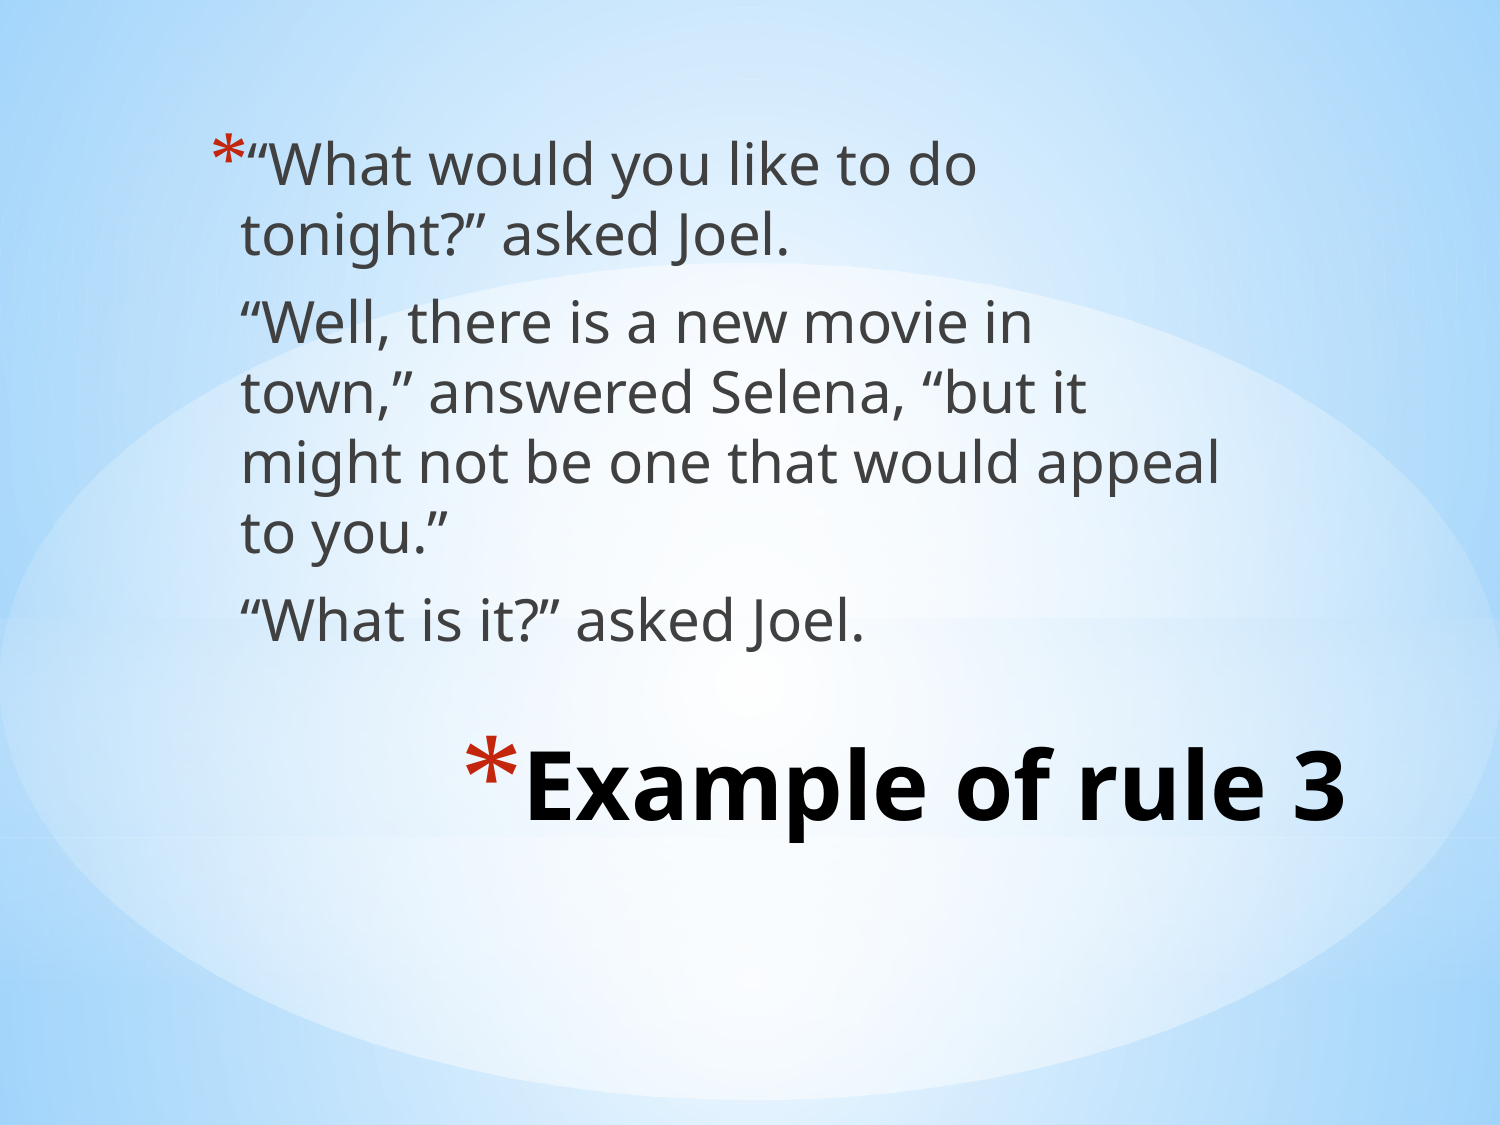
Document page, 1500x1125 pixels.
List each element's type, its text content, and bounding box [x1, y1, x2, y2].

title Example of rule 3 [294, 717, 1363, 905]
list “What would you like to do tonight?” asked Joel. “Well, there is a new movie in town,” answered Selena, “but it might not be one that would appeal to you.” “What is it?” asked Joel. [187, 120, 1238, 690]
